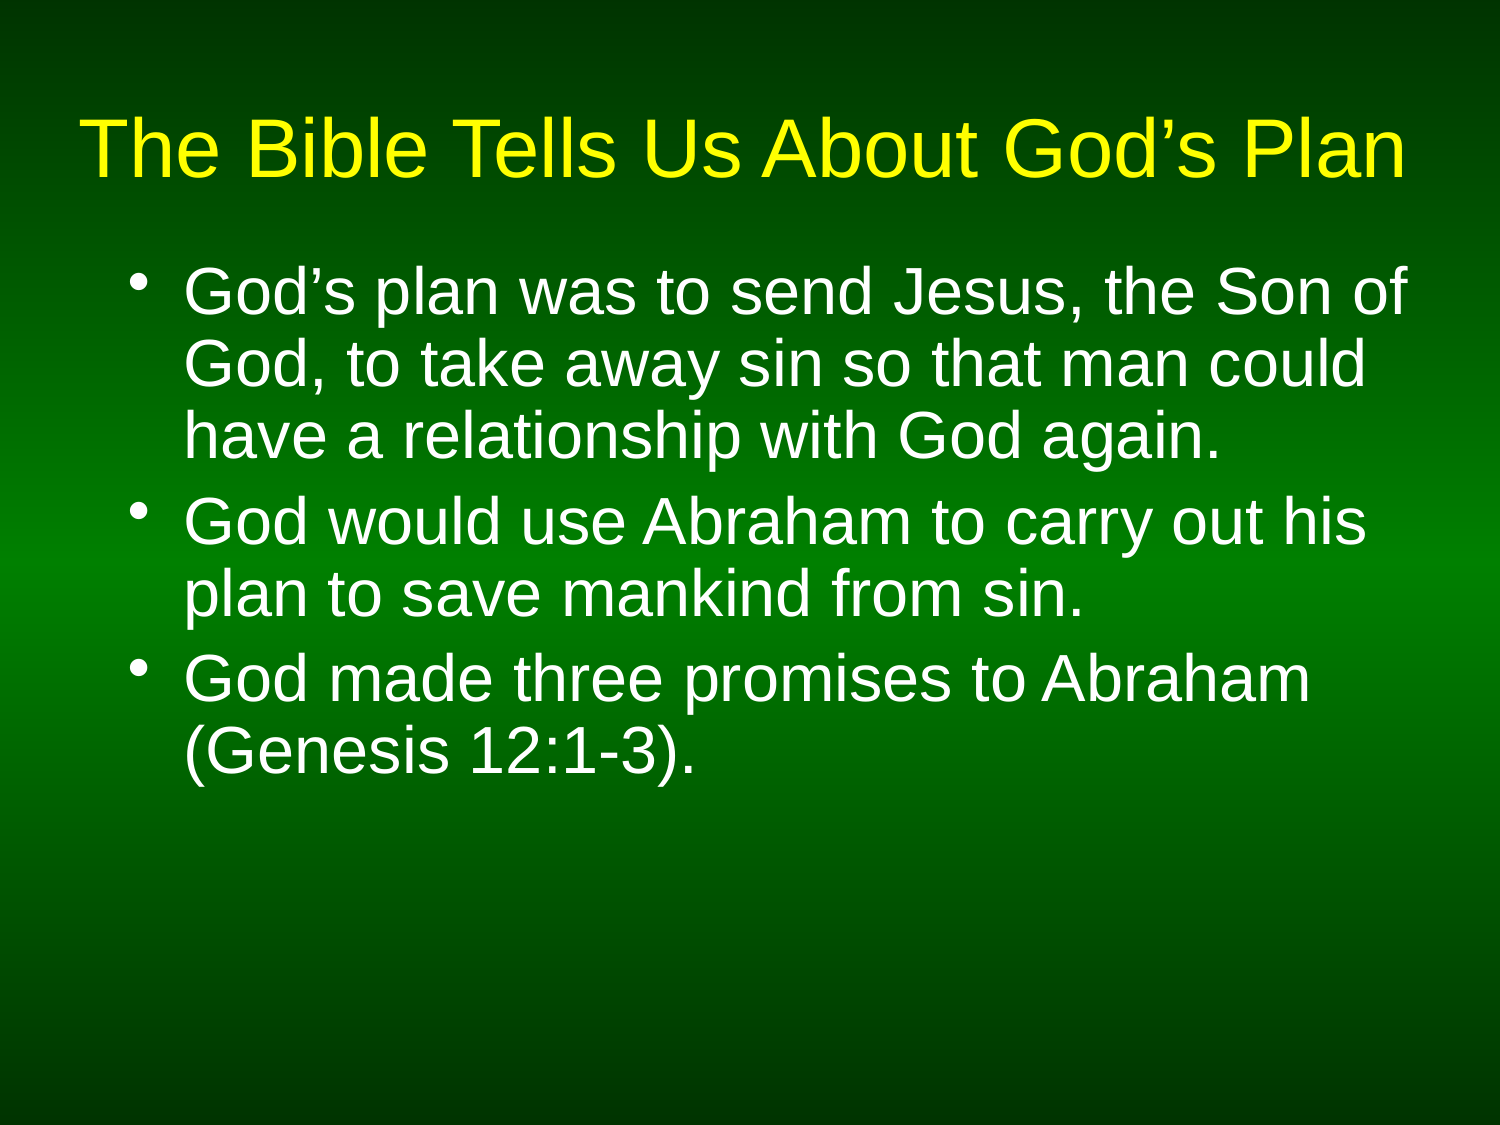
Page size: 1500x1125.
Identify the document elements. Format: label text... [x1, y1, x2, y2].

list God’s plan was to send Jesus, the Son of God, to take away sin so that man could have a relationship with God again. God would use Abraham to carry out his plan to save mankind from sin. God made three promises to Abraham (Genesis 12:1-3). [112, 249, 1438, 850]
title The Bible Tells Us About God’s Plan [50, 50, 1438, 238]
